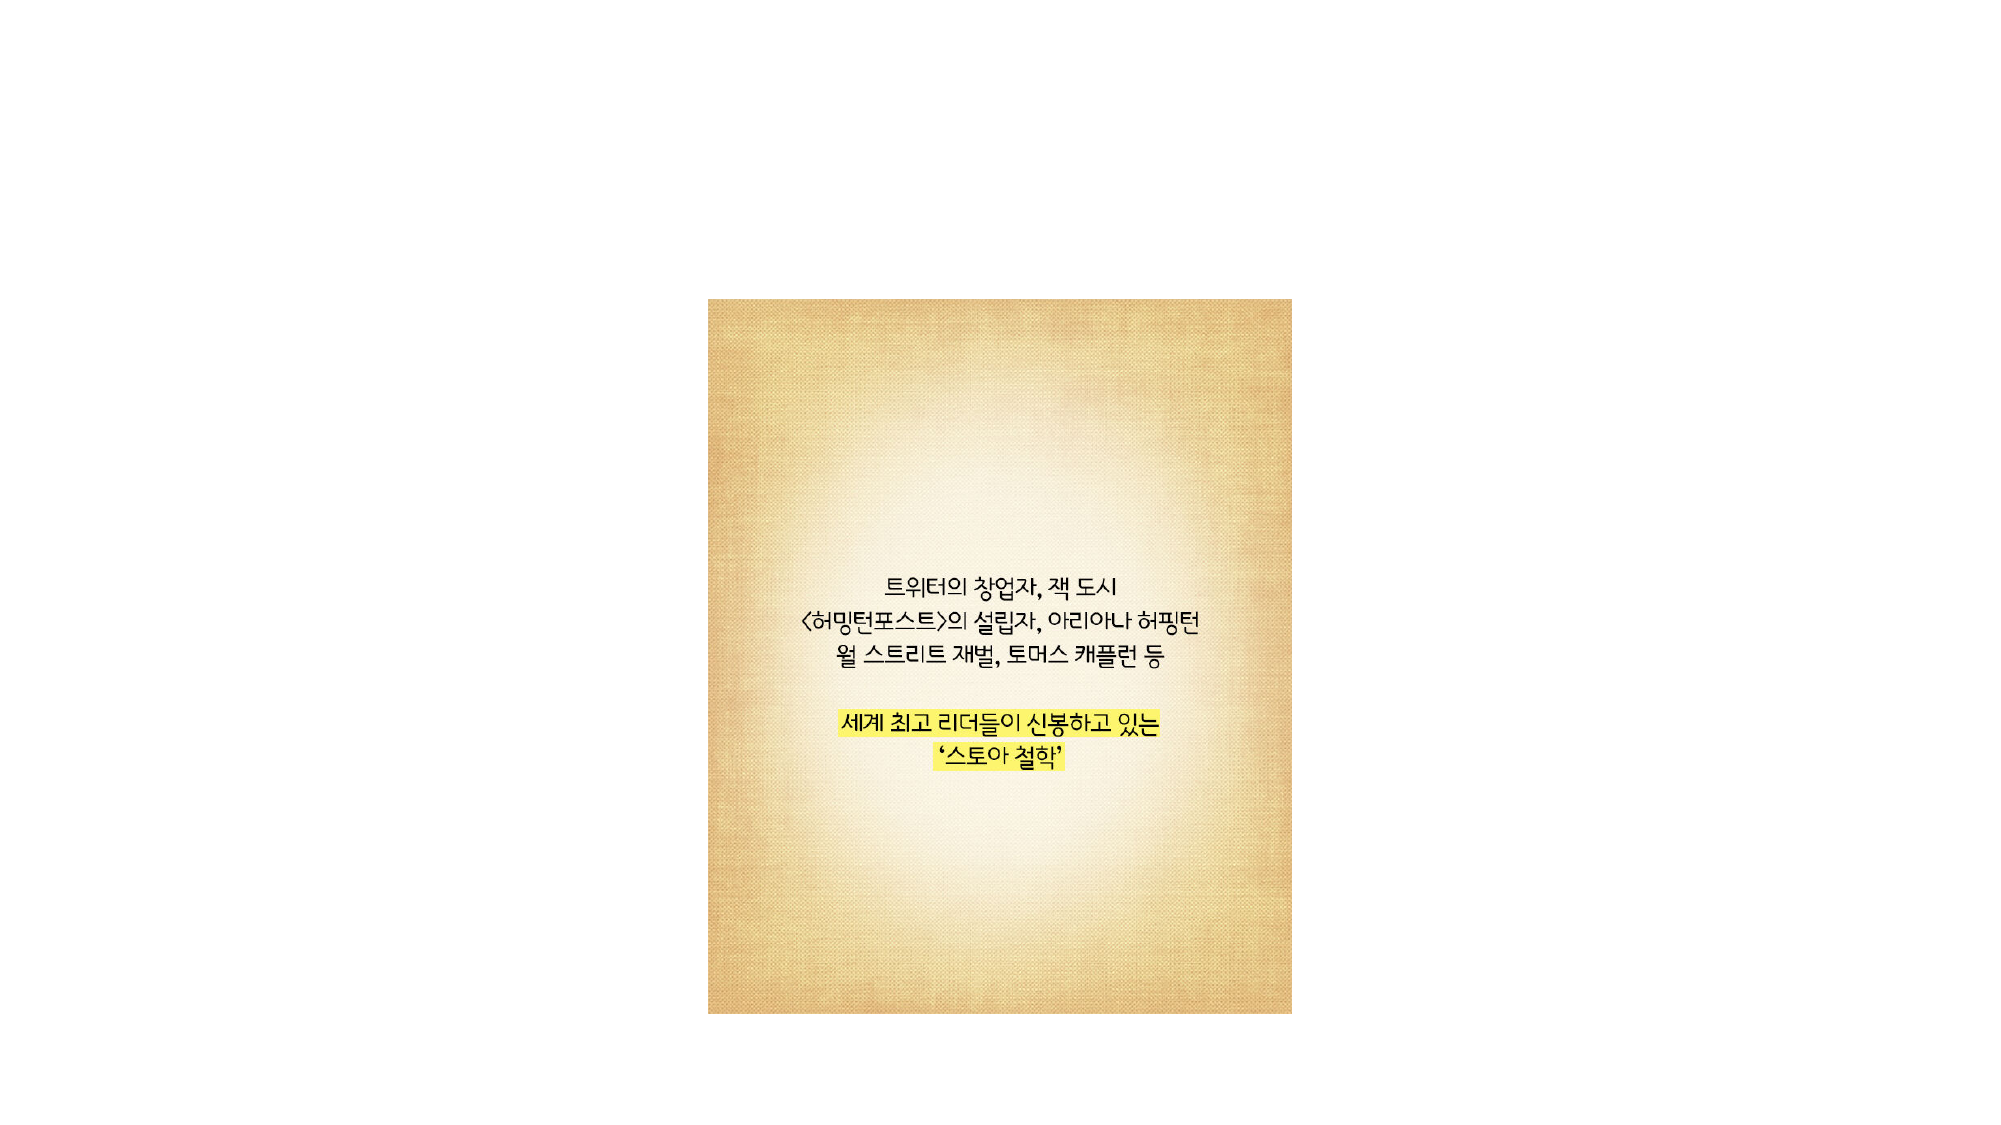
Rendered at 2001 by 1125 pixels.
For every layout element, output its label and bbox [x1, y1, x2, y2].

list [707, 299, 1292, 1014]
